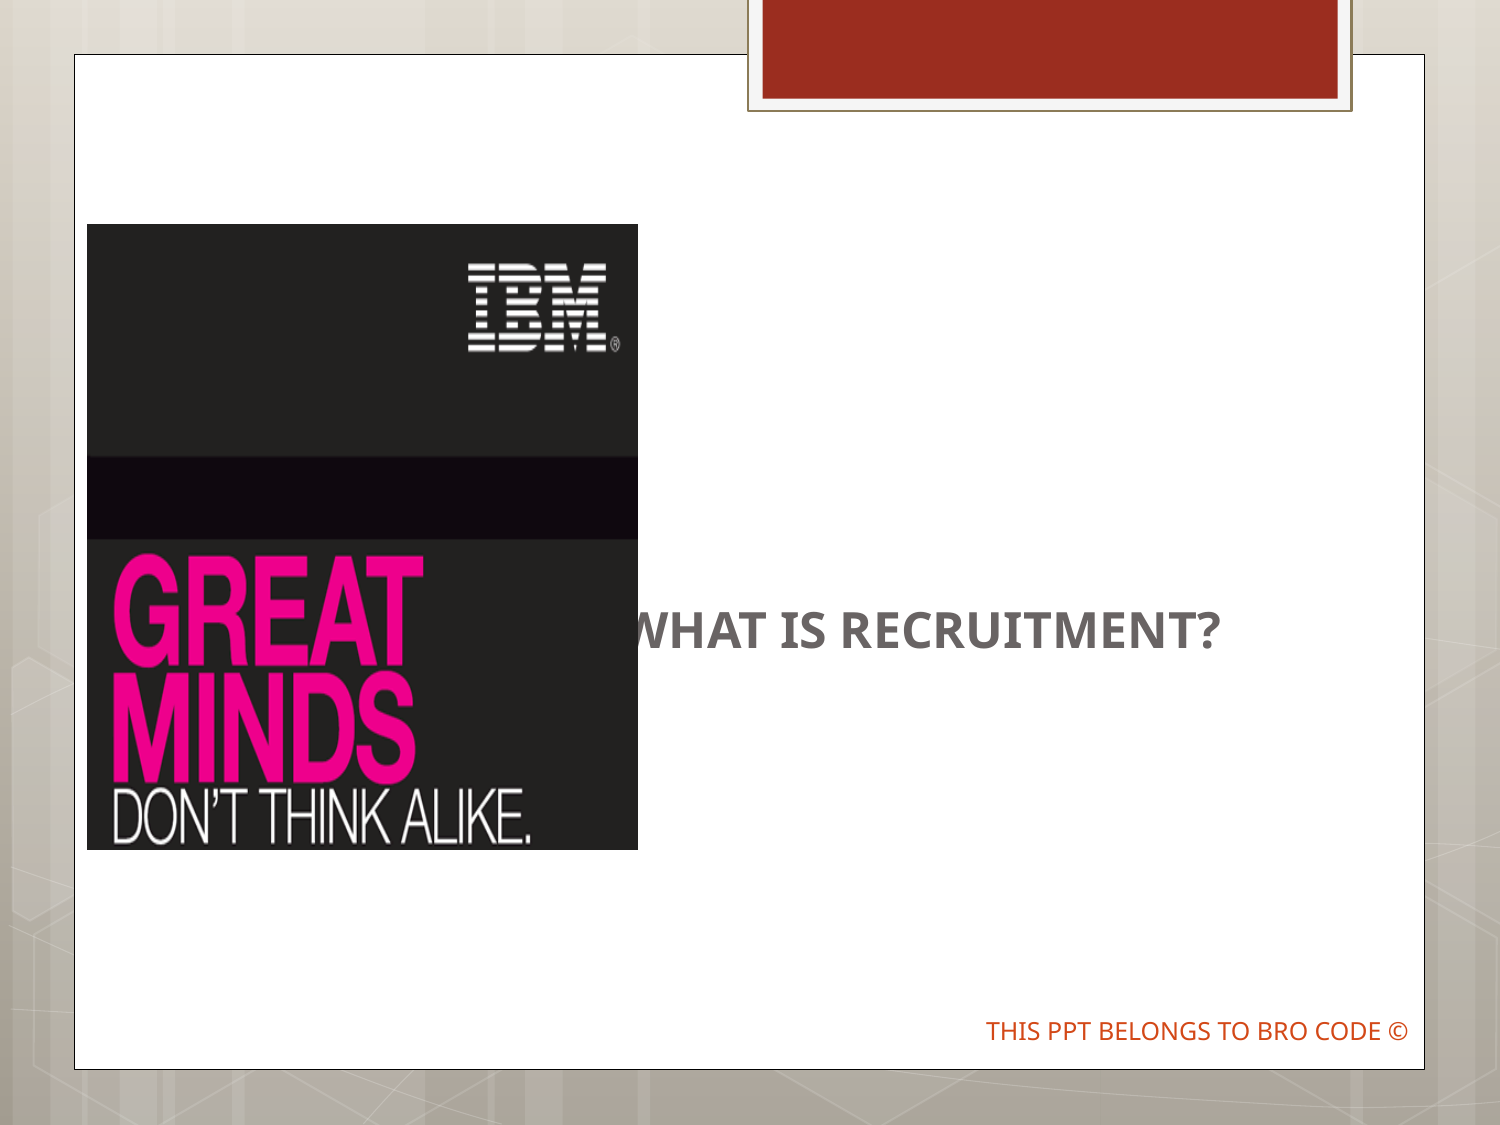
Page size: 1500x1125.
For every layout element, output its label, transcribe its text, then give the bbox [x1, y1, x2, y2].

footer THIS PPT BELONGS TO BRO CODE © [849, 999, 1425, 1060]
picture [87, 224, 638, 851]
list WHAT IS RECRUITMENT? [171, 381, 1283, 957]
